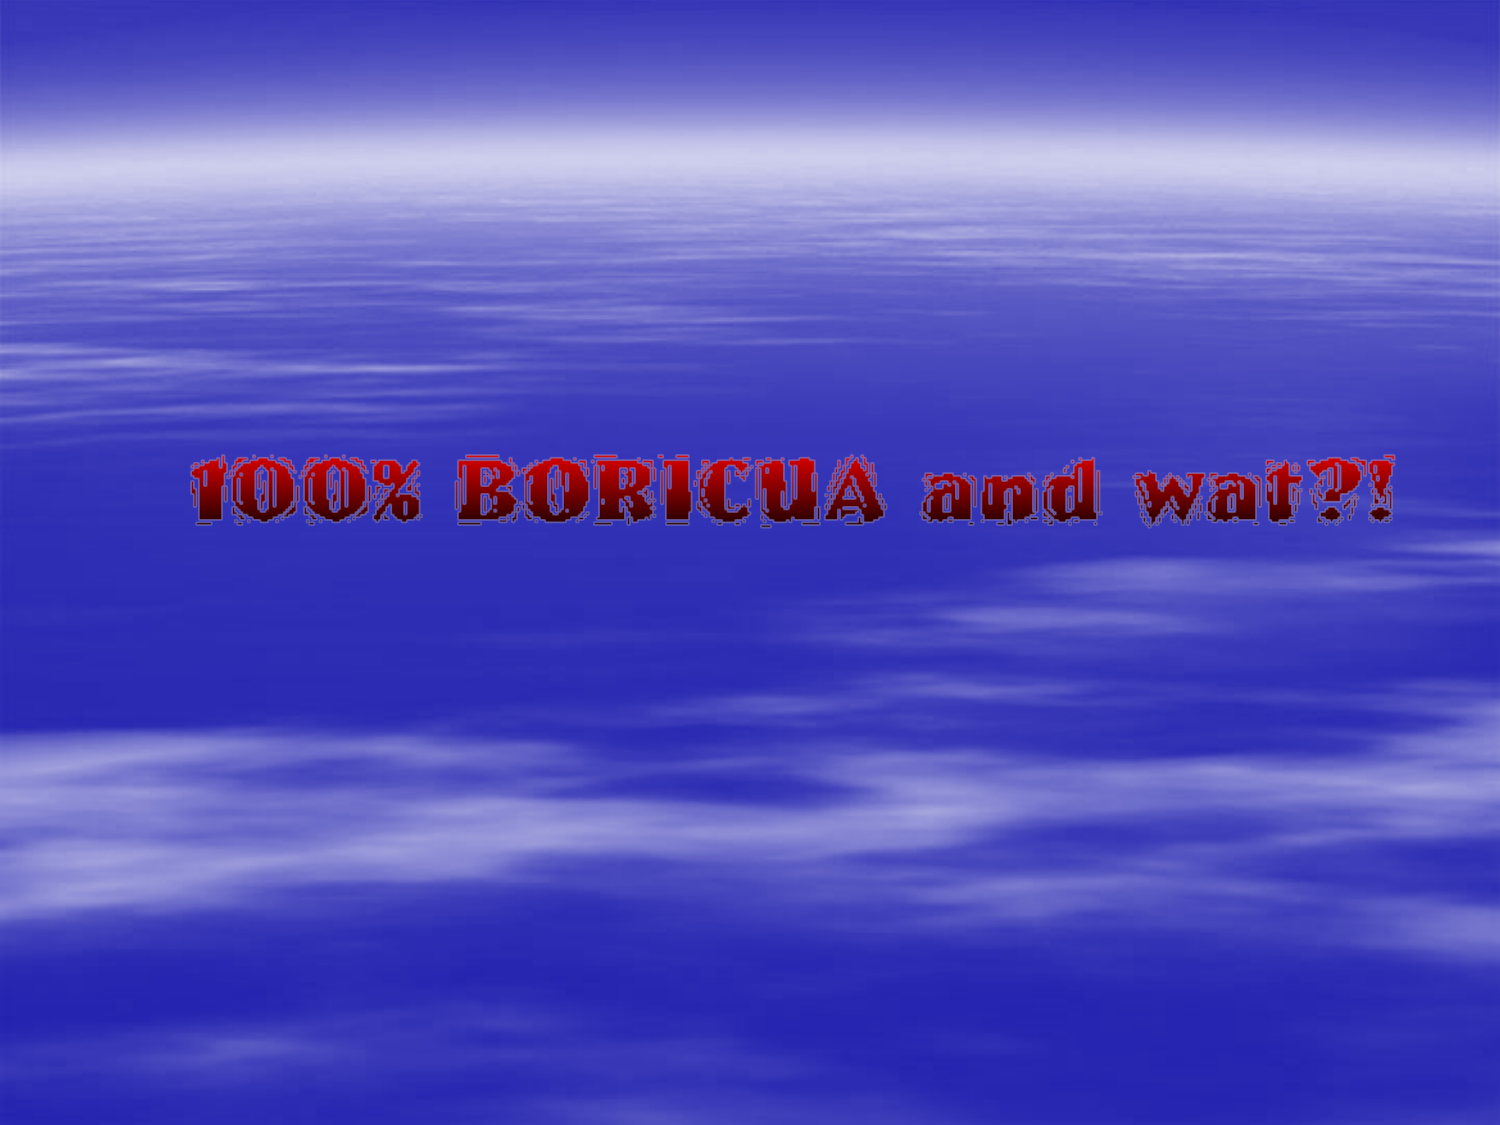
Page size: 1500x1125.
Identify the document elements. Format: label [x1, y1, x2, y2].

picture [174, 399, 1403, 593]
